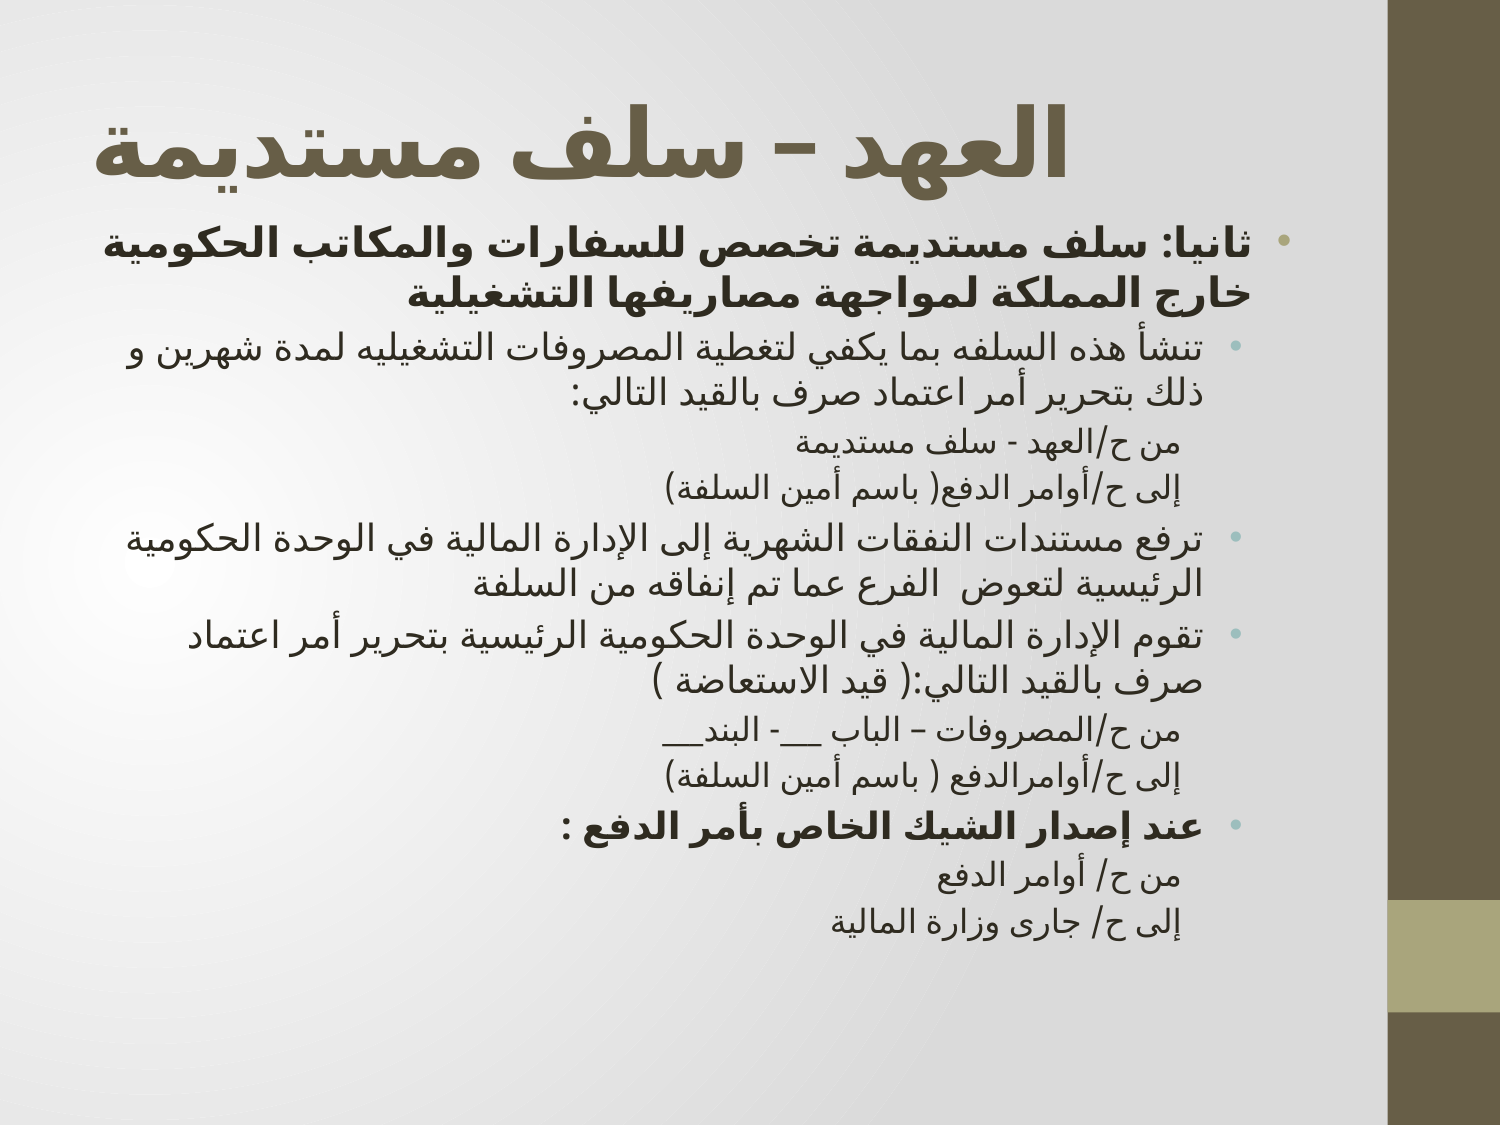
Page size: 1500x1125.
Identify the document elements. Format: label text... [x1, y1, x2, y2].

title العهد – سلف مستديمة [75, 45, 1325, 208]
list ثانيا: سلف مستديمة تخصص للسفارات والمكاتب الحكومية خارج المملكة لمواجهة مصاريفها التشغيلية تنشأ هذه السلفه بما يكفي لتغطية المصروفات التشغيليه لمدة شهرين و ذلك بتحرير أمر اعتماد صرف بالقيد التالي: من ح/العهد - سلف مستديمة إلى ح/أوامر الدفع( باسم أمين السلفة) ترفع مستندات النفقات الشهرية إلى الإدارة المالية في الوحدة الحكومية الرئيسية لتعوض الفرع عما تم إنفاقه من السلفة تقوم الإدارة المالية في الوحدة الحكومية الرئيسية بتحرير أمر اعتماد صرف بالقيد التالي:( قيد الاستعاضة ) من ح/المصروفات – الباب ___- البند___ إلى ح/أوامرالدفع ( باسم أمين السلفة) عند إصدار الشيك الخاص بأمر الدفع : من ح/ أوامر الدفع إلى ح/ جارى وزارة المالية [75, 208, 1325, 1050]
